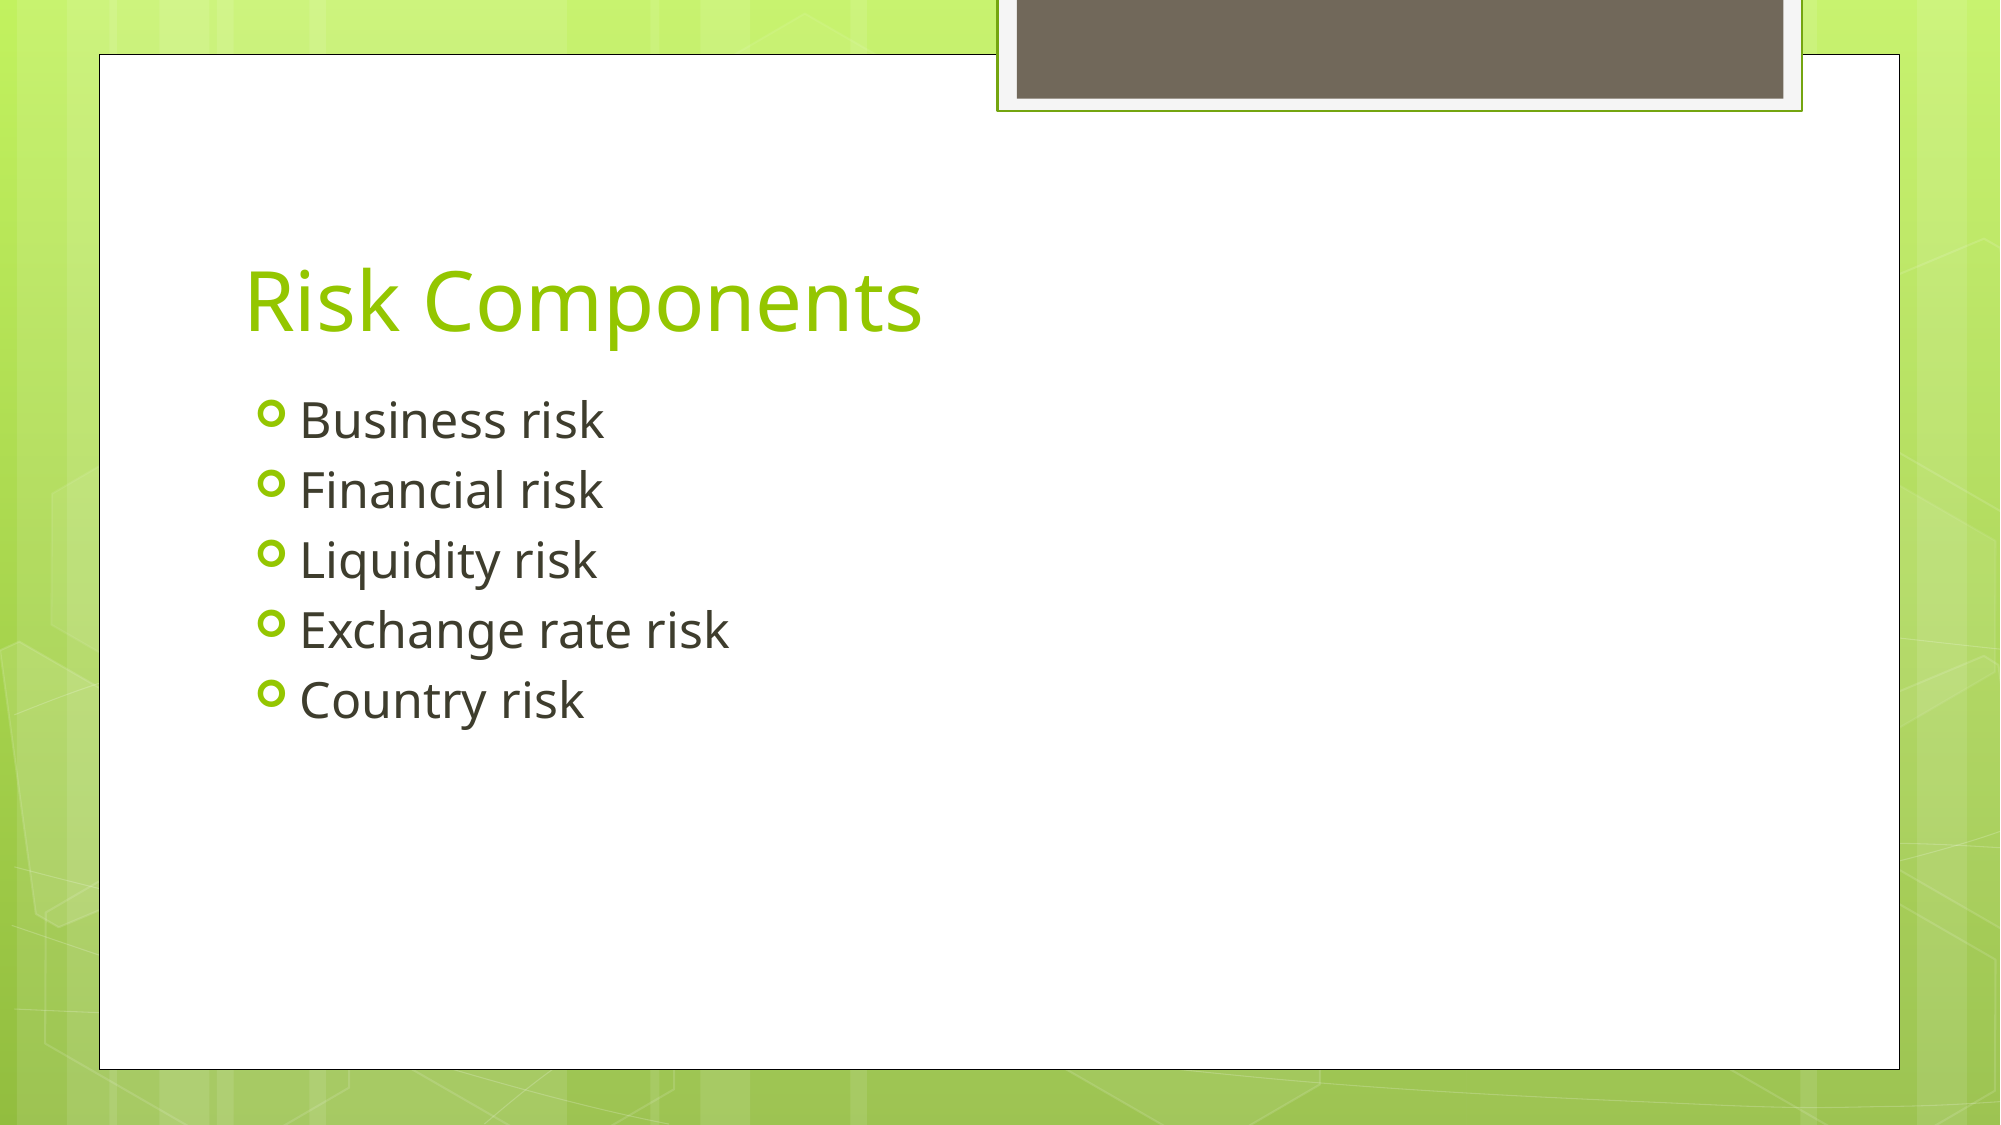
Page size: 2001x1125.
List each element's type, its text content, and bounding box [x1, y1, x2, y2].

title Risk Components [228, 168, 1765, 357]
list Business risk Financial risk Liquidity risk Exchange rate risk Country risk [228, 381, 1711, 957]
